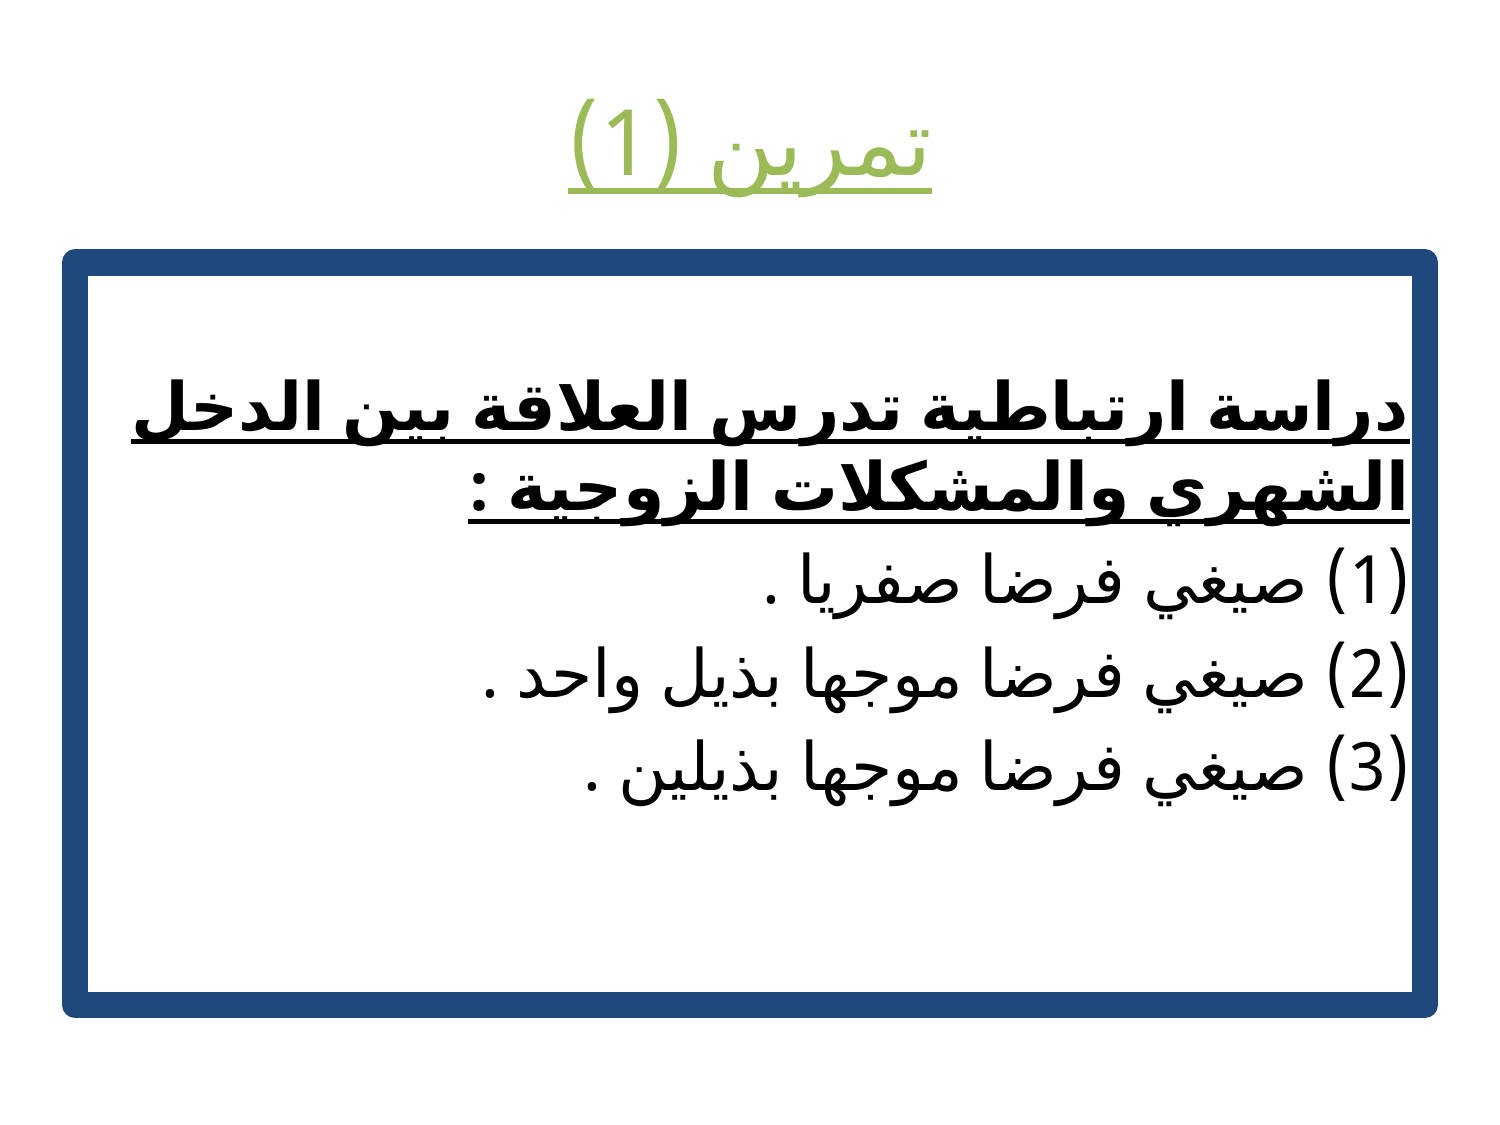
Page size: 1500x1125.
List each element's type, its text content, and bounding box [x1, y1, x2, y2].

title تمرين (1) [75, 45, 1425, 233]
list دراسة ارتباطية تدرس العلاقة بين الدخل الشهري والمشكلات الزوجية : (1) صيغي فرضا صفريا . (2) صيغي فرضا موجها بذيل واحد . (3) صيغي فرضا موجها بذيلين . [75, 262, 1425, 1005]
